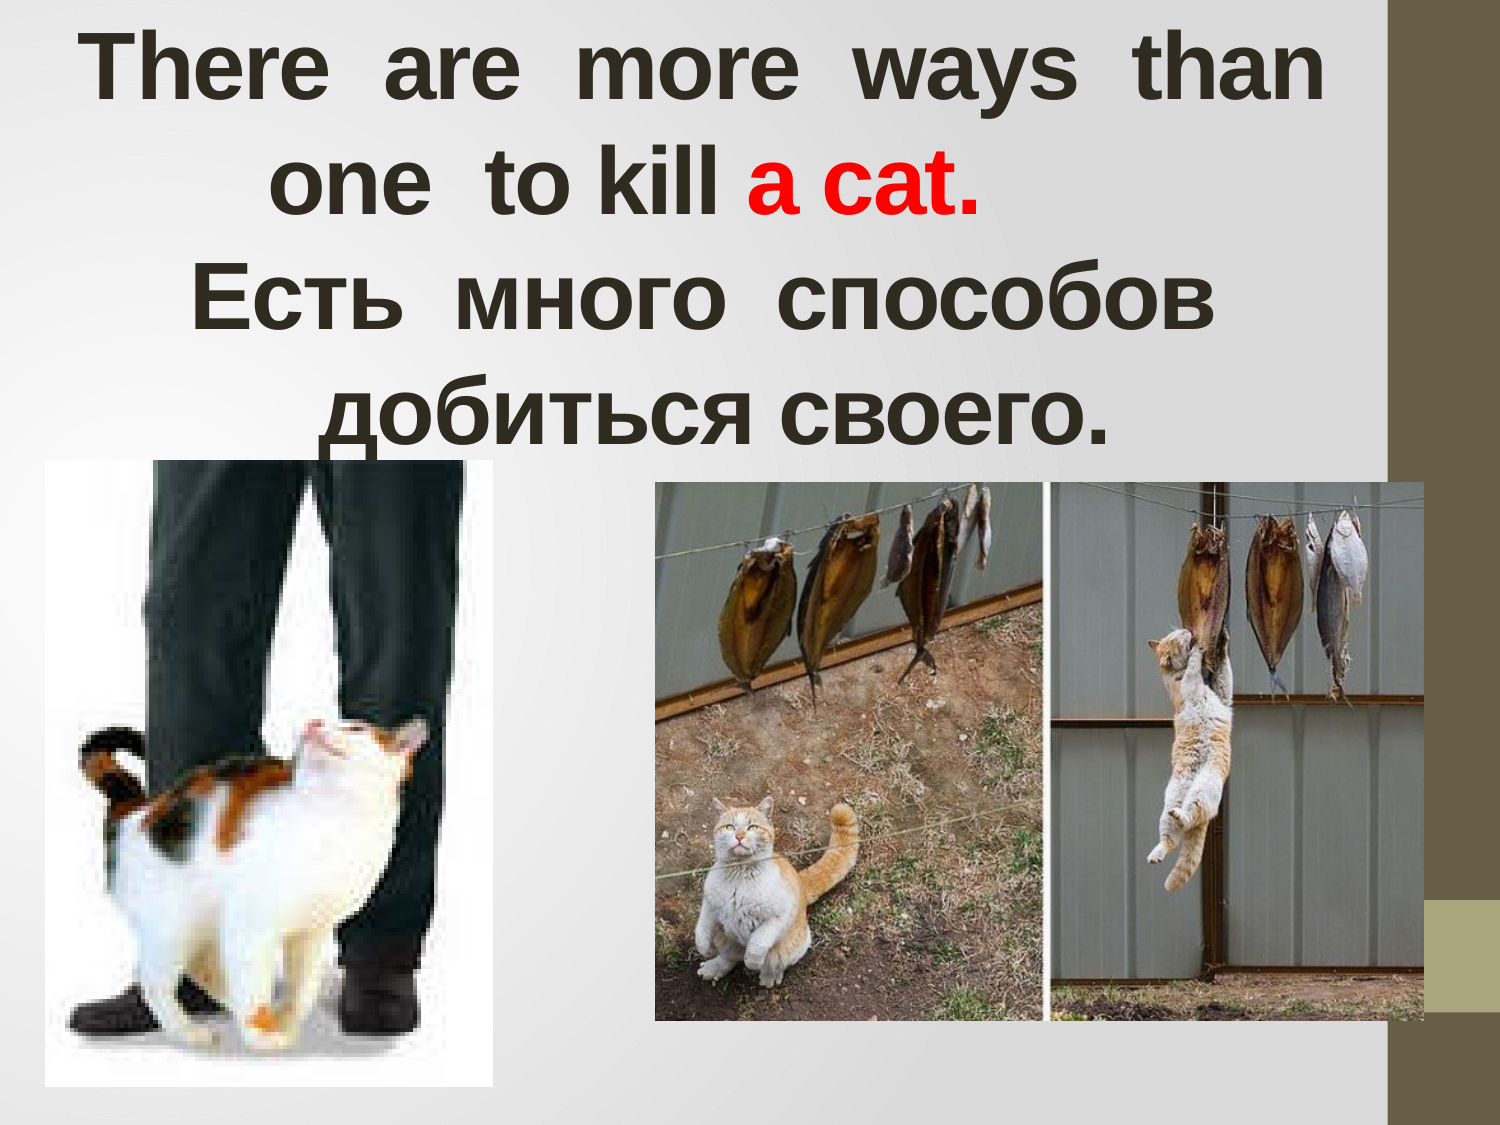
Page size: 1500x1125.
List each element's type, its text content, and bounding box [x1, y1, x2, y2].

picture [44, 460, 493, 1088]
title Тhere are more ways than one to kill a cat. Есть много способов добиться своего. [0, 35, 1430, 433]
picture [654, 481, 1424, 1021]
